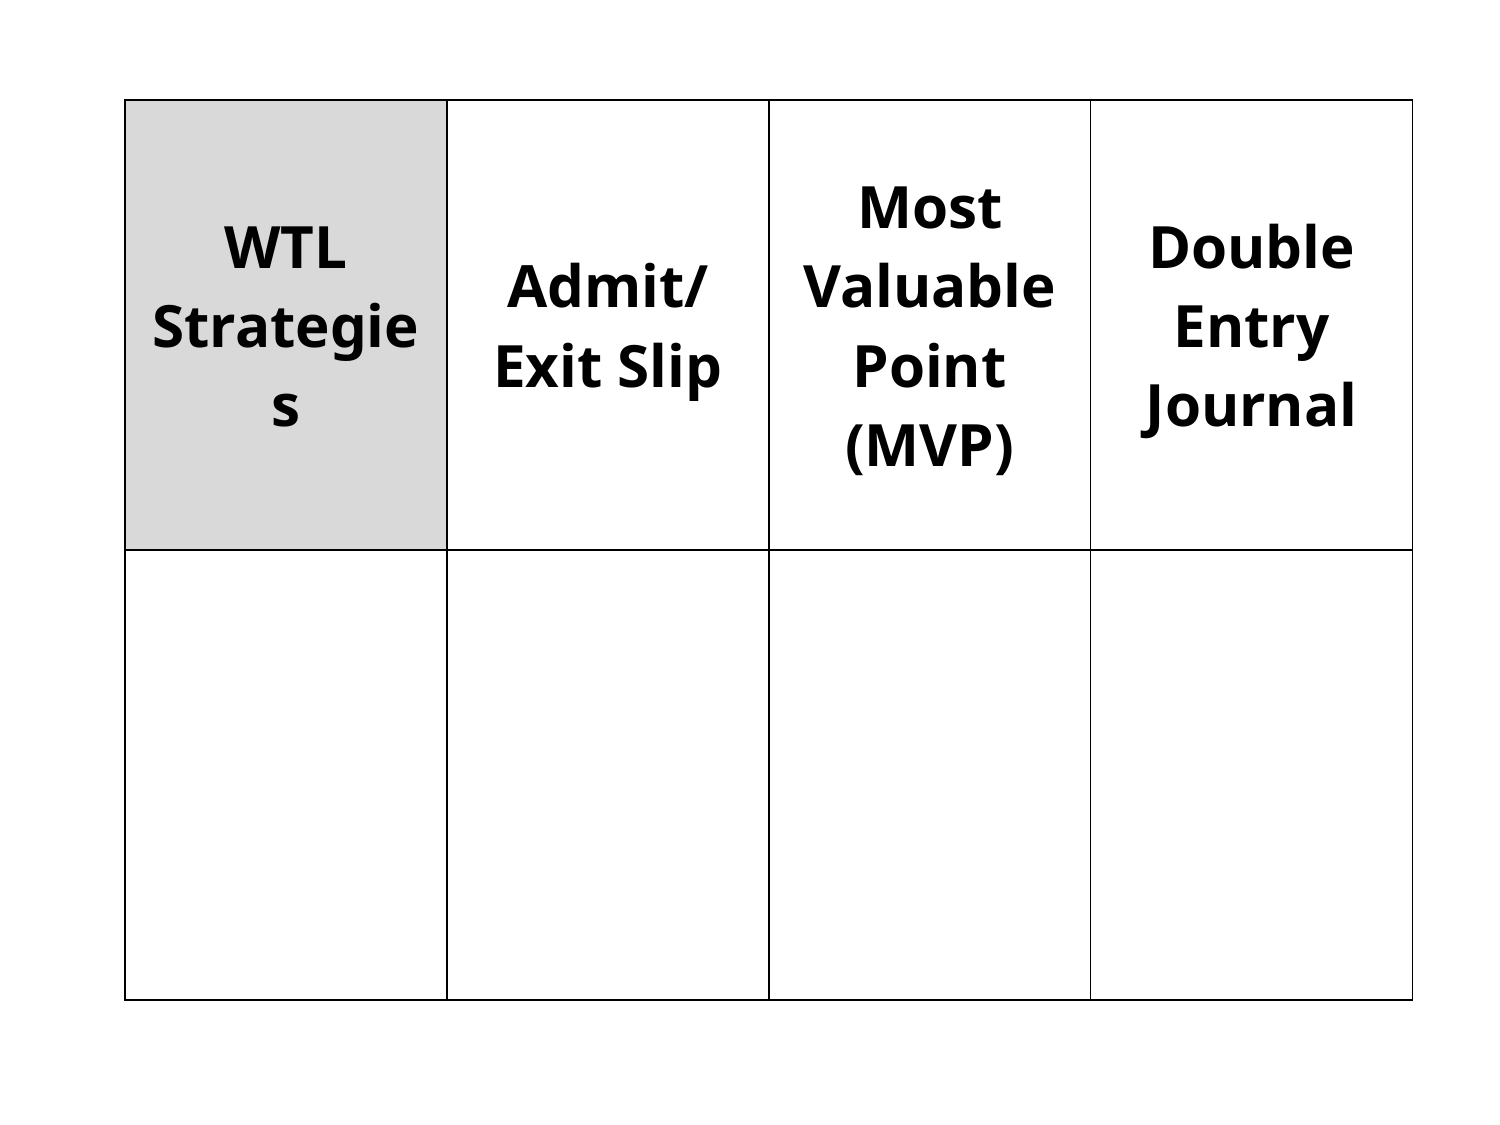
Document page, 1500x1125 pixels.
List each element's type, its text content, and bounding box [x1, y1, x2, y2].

table_cell [1091, 551, 1412, 999]
table_header Admit/Exit Slip [448, 101, 768, 549]
table_header WTL Strategies [126, 101, 446, 549]
table_header Double Entry Journal [1091, 101, 1412, 549]
table_header Most Valuable Point (MVP) [770, 101, 1090, 549]
table_cell [770, 551, 1090, 999]
table_cell [448, 551, 768, 999]
table_cell [126, 551, 446, 999]
